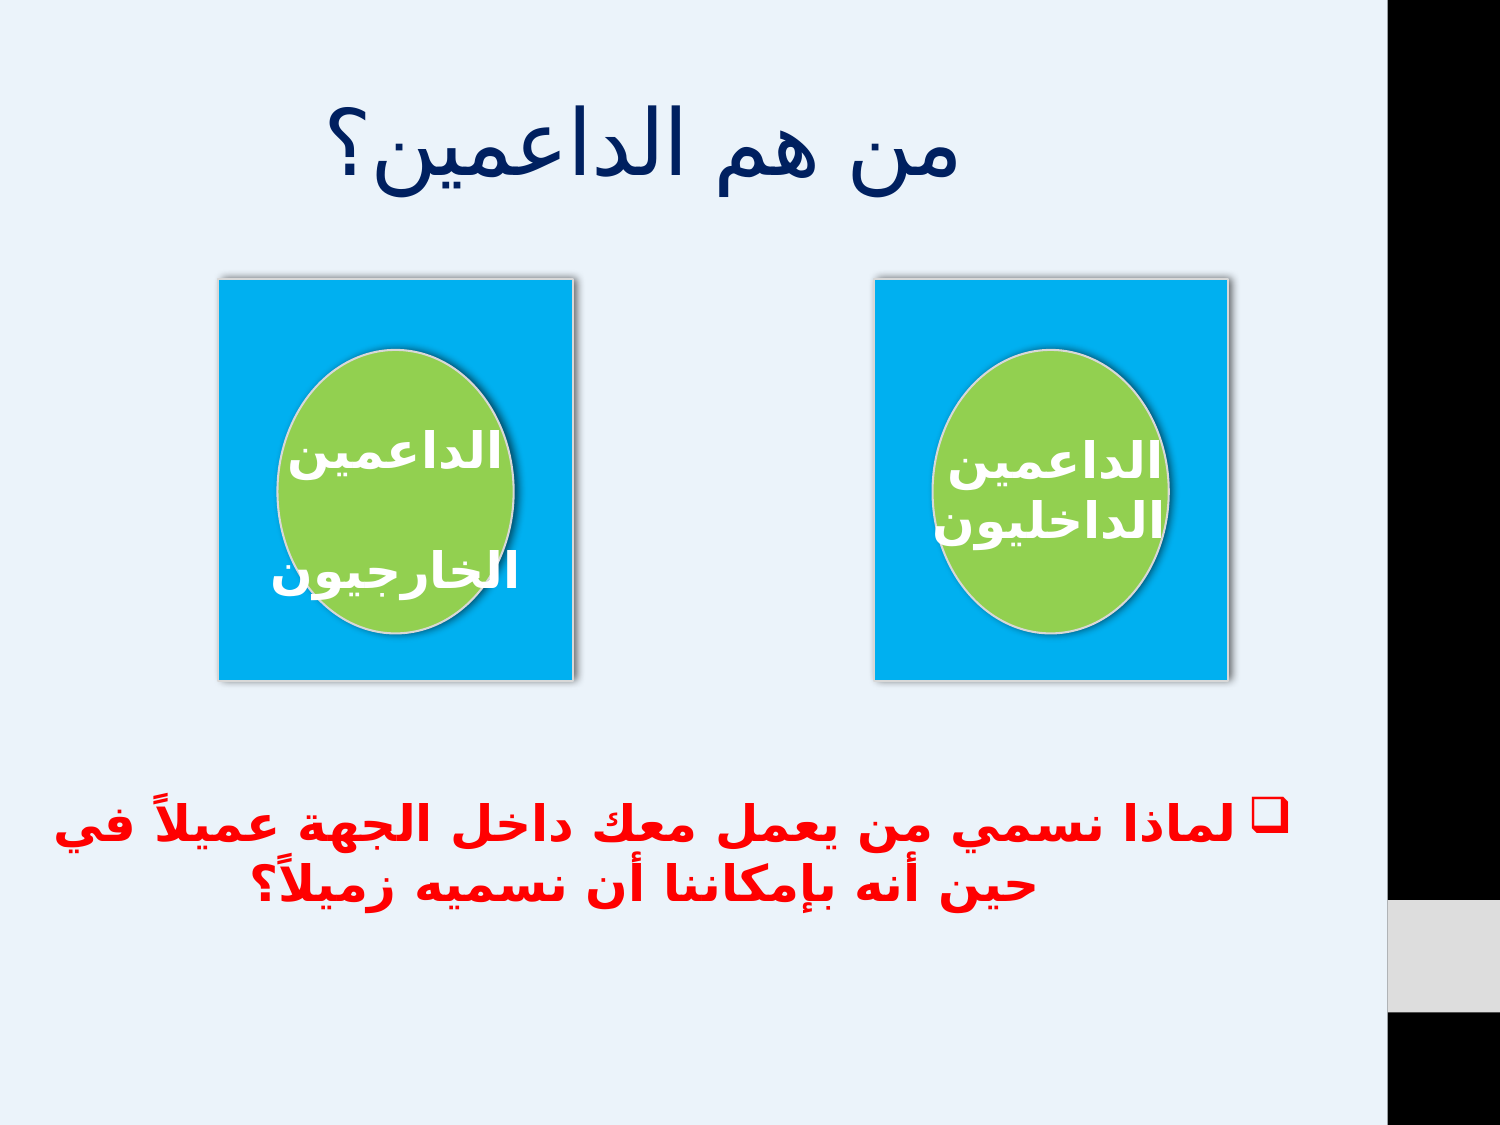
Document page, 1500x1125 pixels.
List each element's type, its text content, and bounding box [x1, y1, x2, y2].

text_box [217, 278, 574, 682]
text_box من هم الداعمين؟ [265, 45, 1022, 233]
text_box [873, 278, 1229, 682]
text_box لماذا نسمي من يعمل معك داخل الجهة عميلاً في حين أنه بإمكاننا أن نسميه زميلاً؟ [29, 784, 1317, 919]
